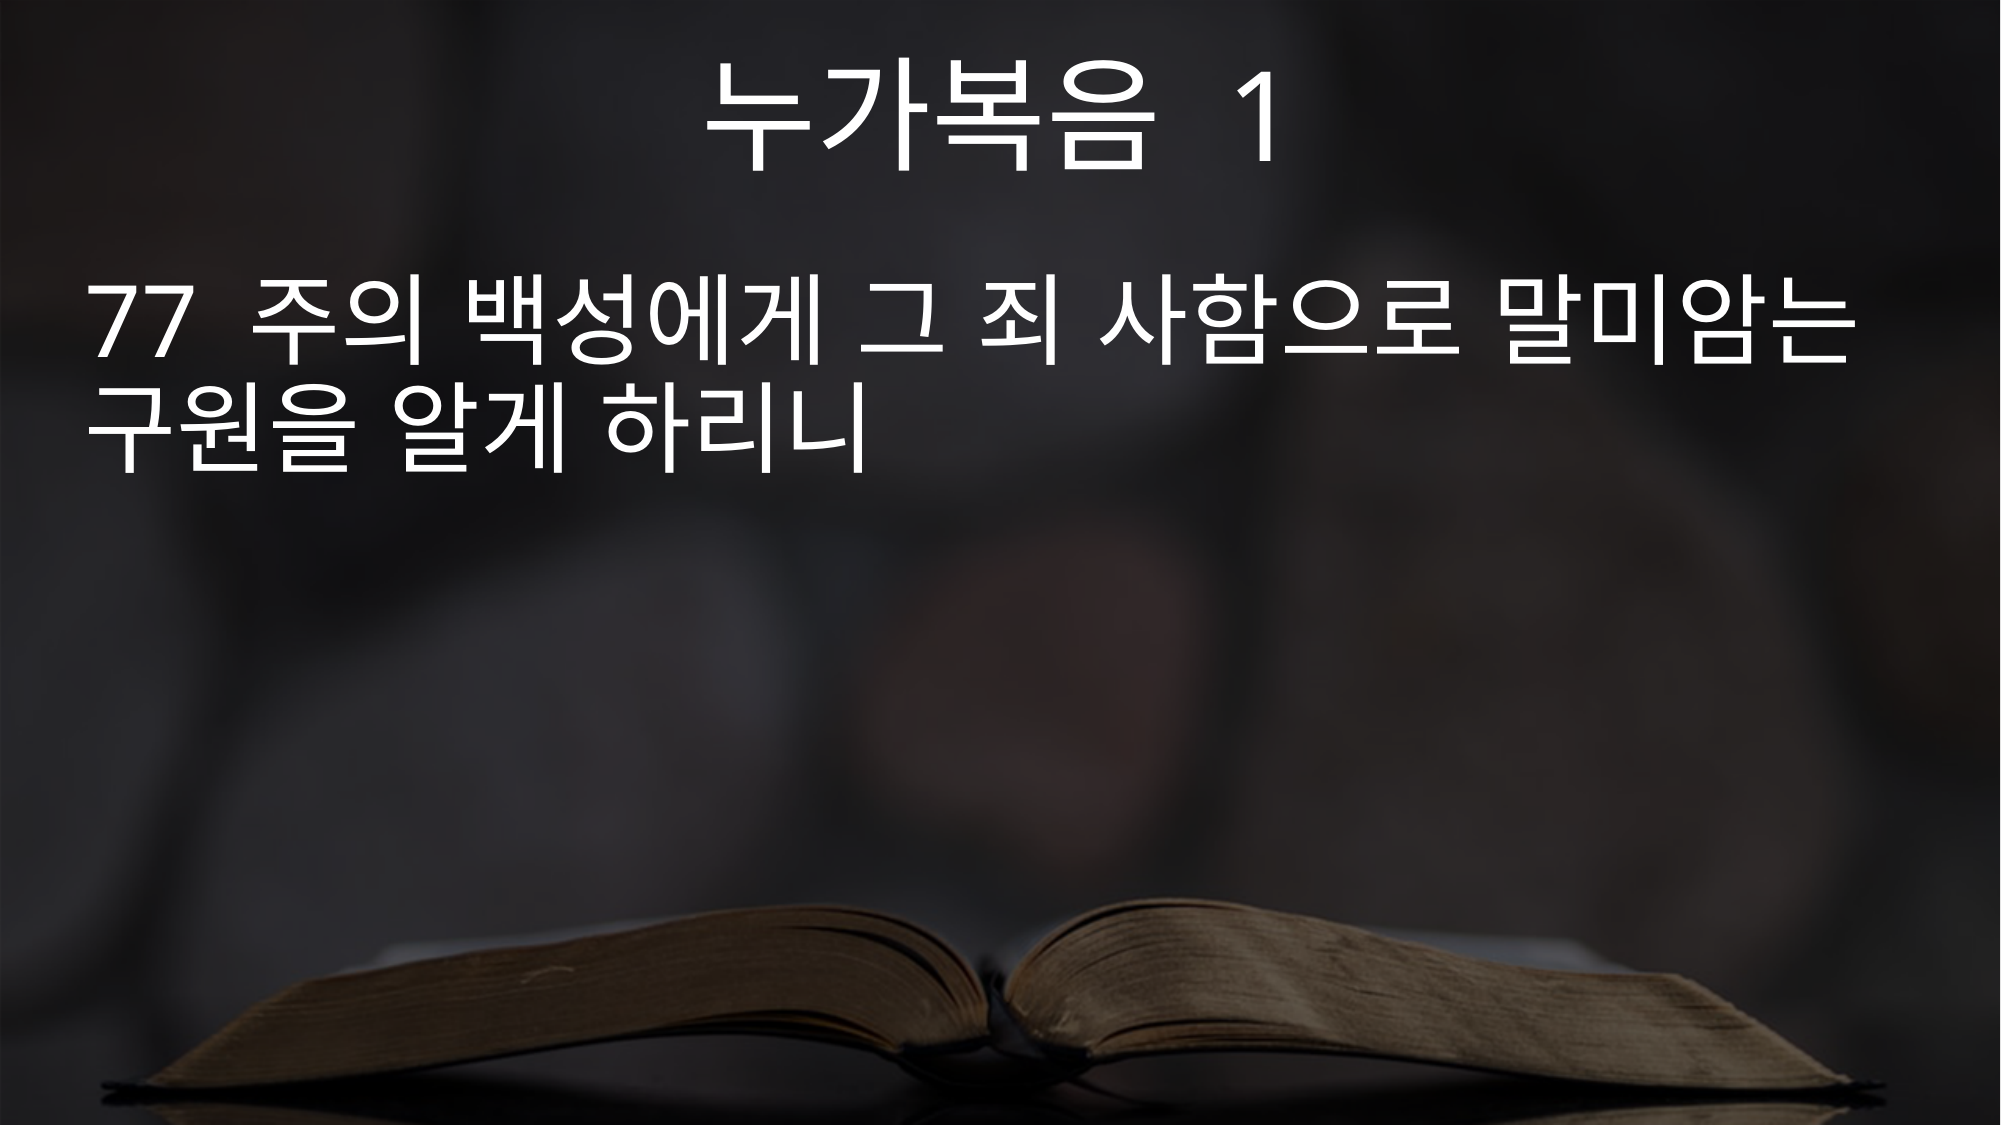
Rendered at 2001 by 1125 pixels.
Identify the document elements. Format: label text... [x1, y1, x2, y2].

list 77 주의 백성에게 그 죄 사함으로 말미암는 구원을 알게 하리니 [69, 263, 1953, 423]
footer 누가복음 1 [0, 32, 2000, 192]
picture [0, 0, 2001, 1125]
